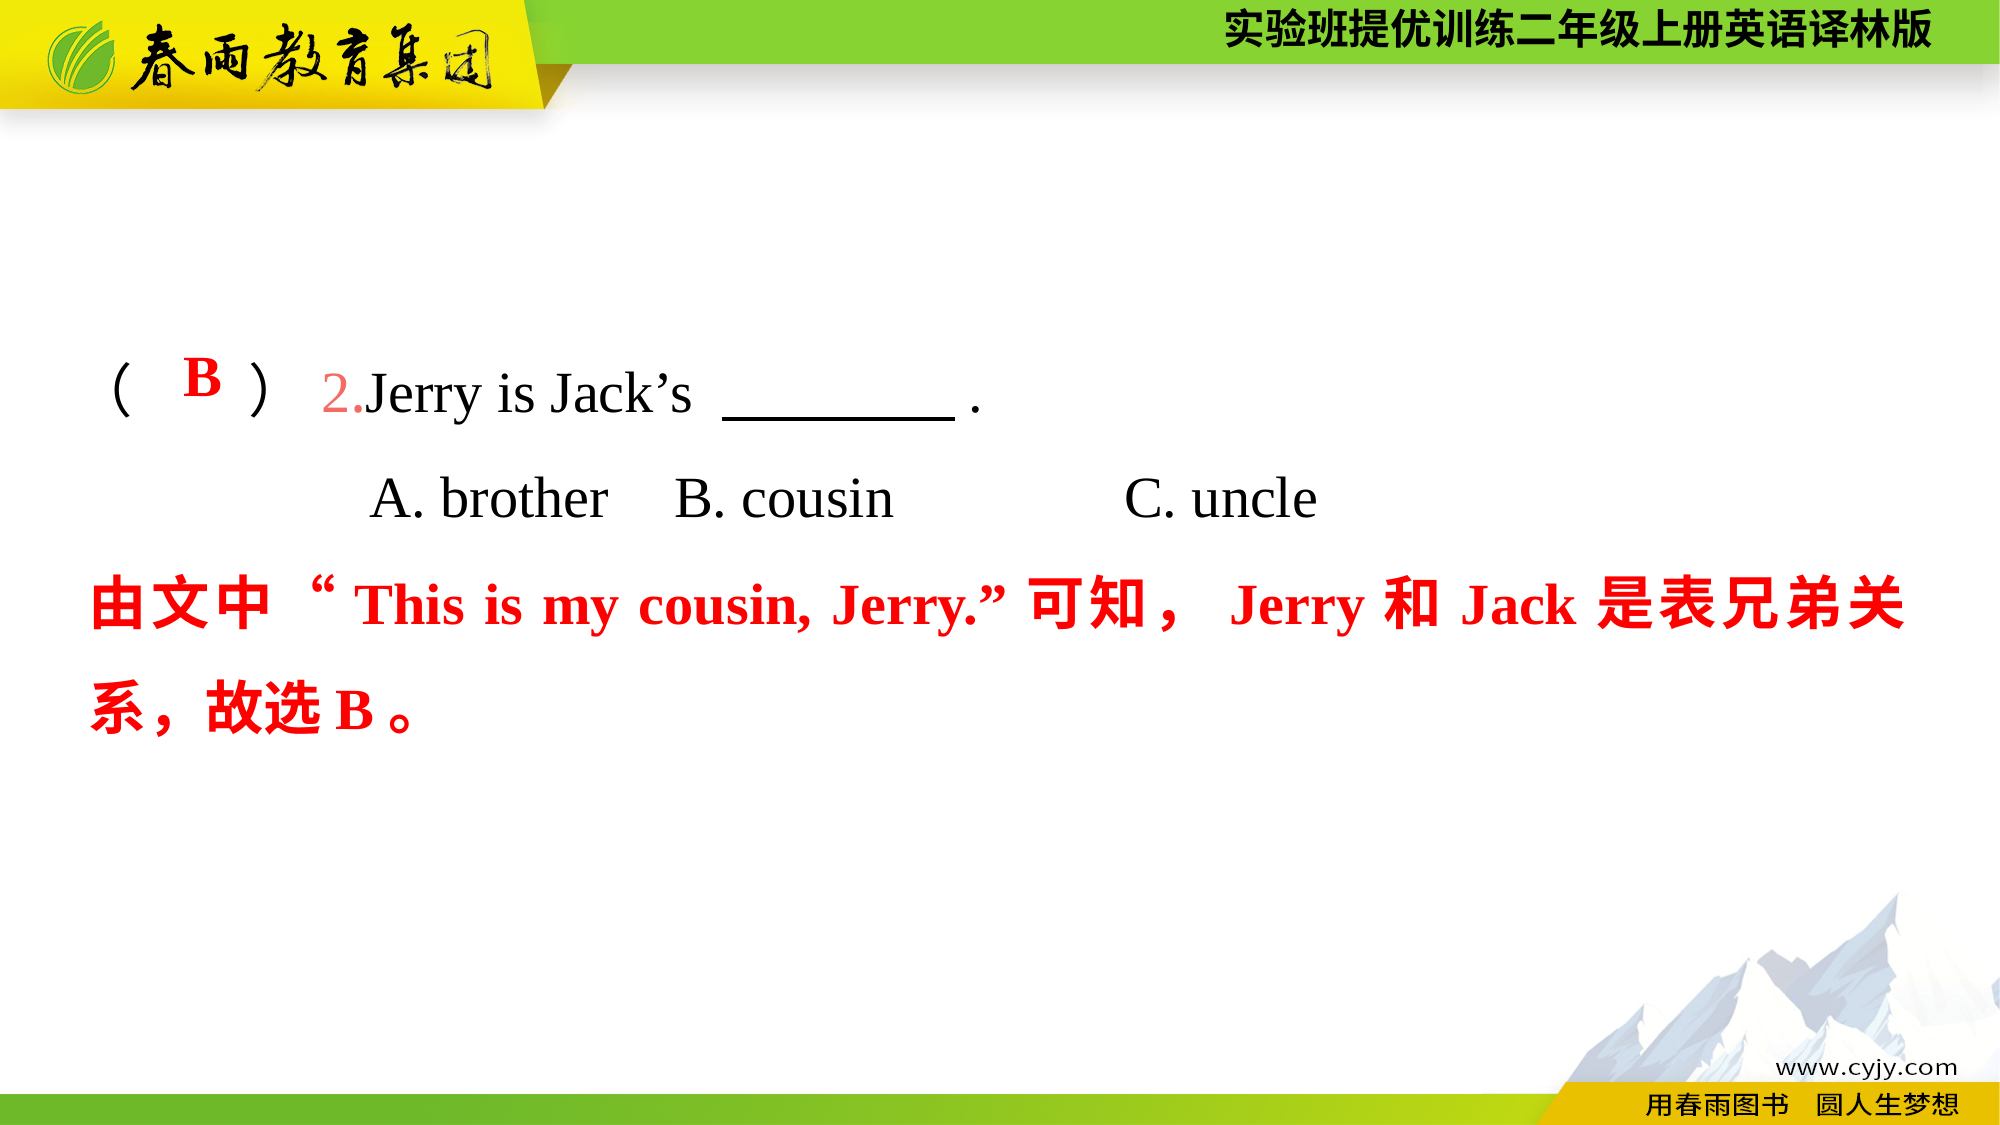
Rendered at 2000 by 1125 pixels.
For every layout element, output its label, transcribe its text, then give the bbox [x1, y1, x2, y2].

picture [0, 0, 2000, 1125]
text_box B [169, 330, 238, 416]
list （ ）2.Jerry is Jack’s . A. brother B. cousin C. uncle [59, 311, 1944, 539]
text_box 由文中“This is my cousin, Jerry.”可知，Jerry和Jack是表兄弟关系，故选B。 [73, 524, 1922, 750]
